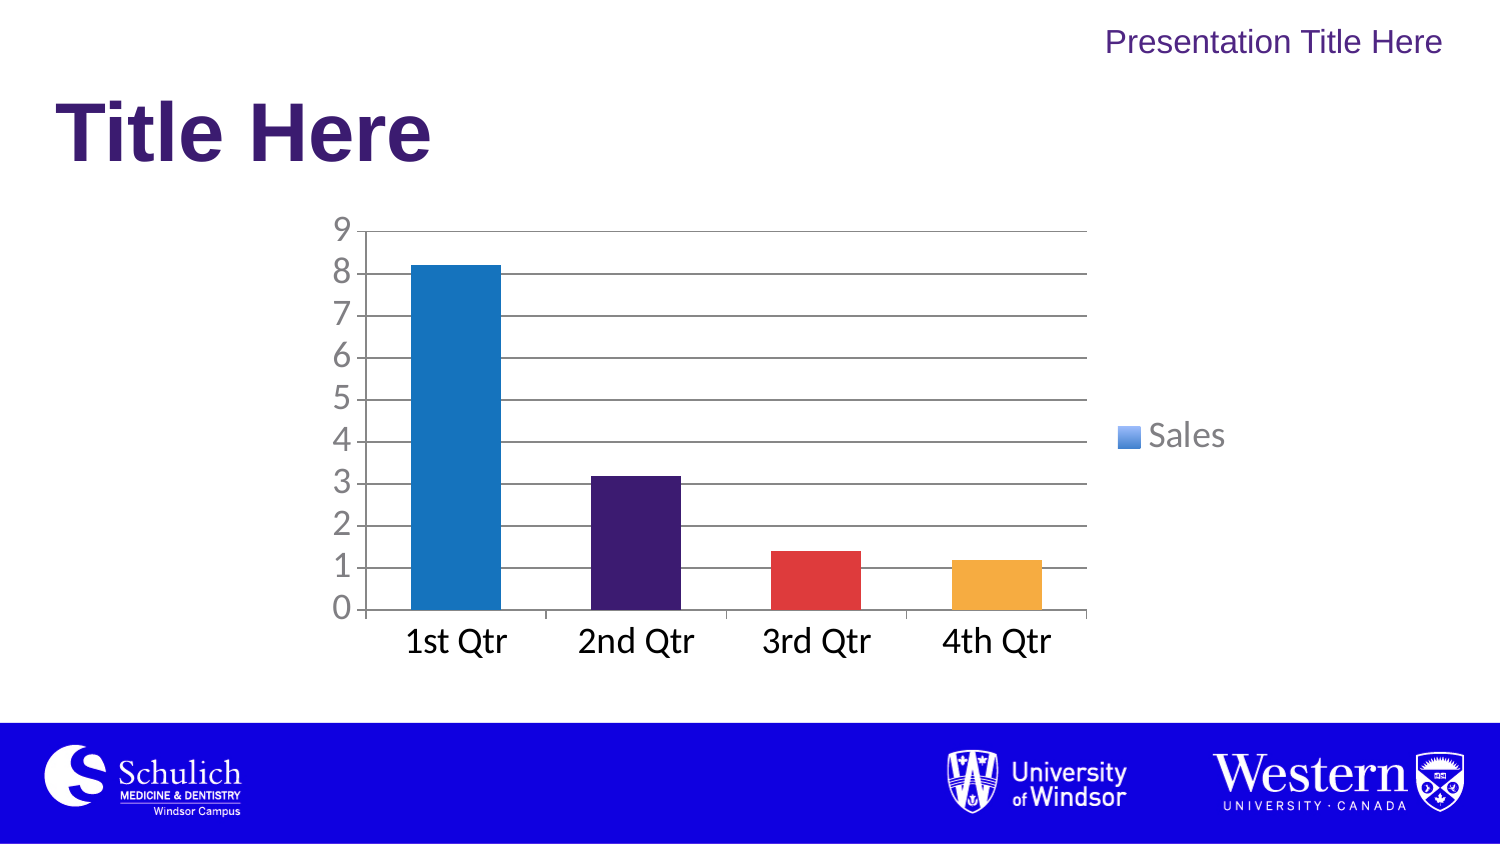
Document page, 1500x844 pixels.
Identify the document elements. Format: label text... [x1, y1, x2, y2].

picture [0, 0, 1500, 844]
text_box Title Here [40, 70, 1354, 406]
chart [313, 203, 1251, 673]
text_box Presentation Title Here [935, 12, 1459, 68]
